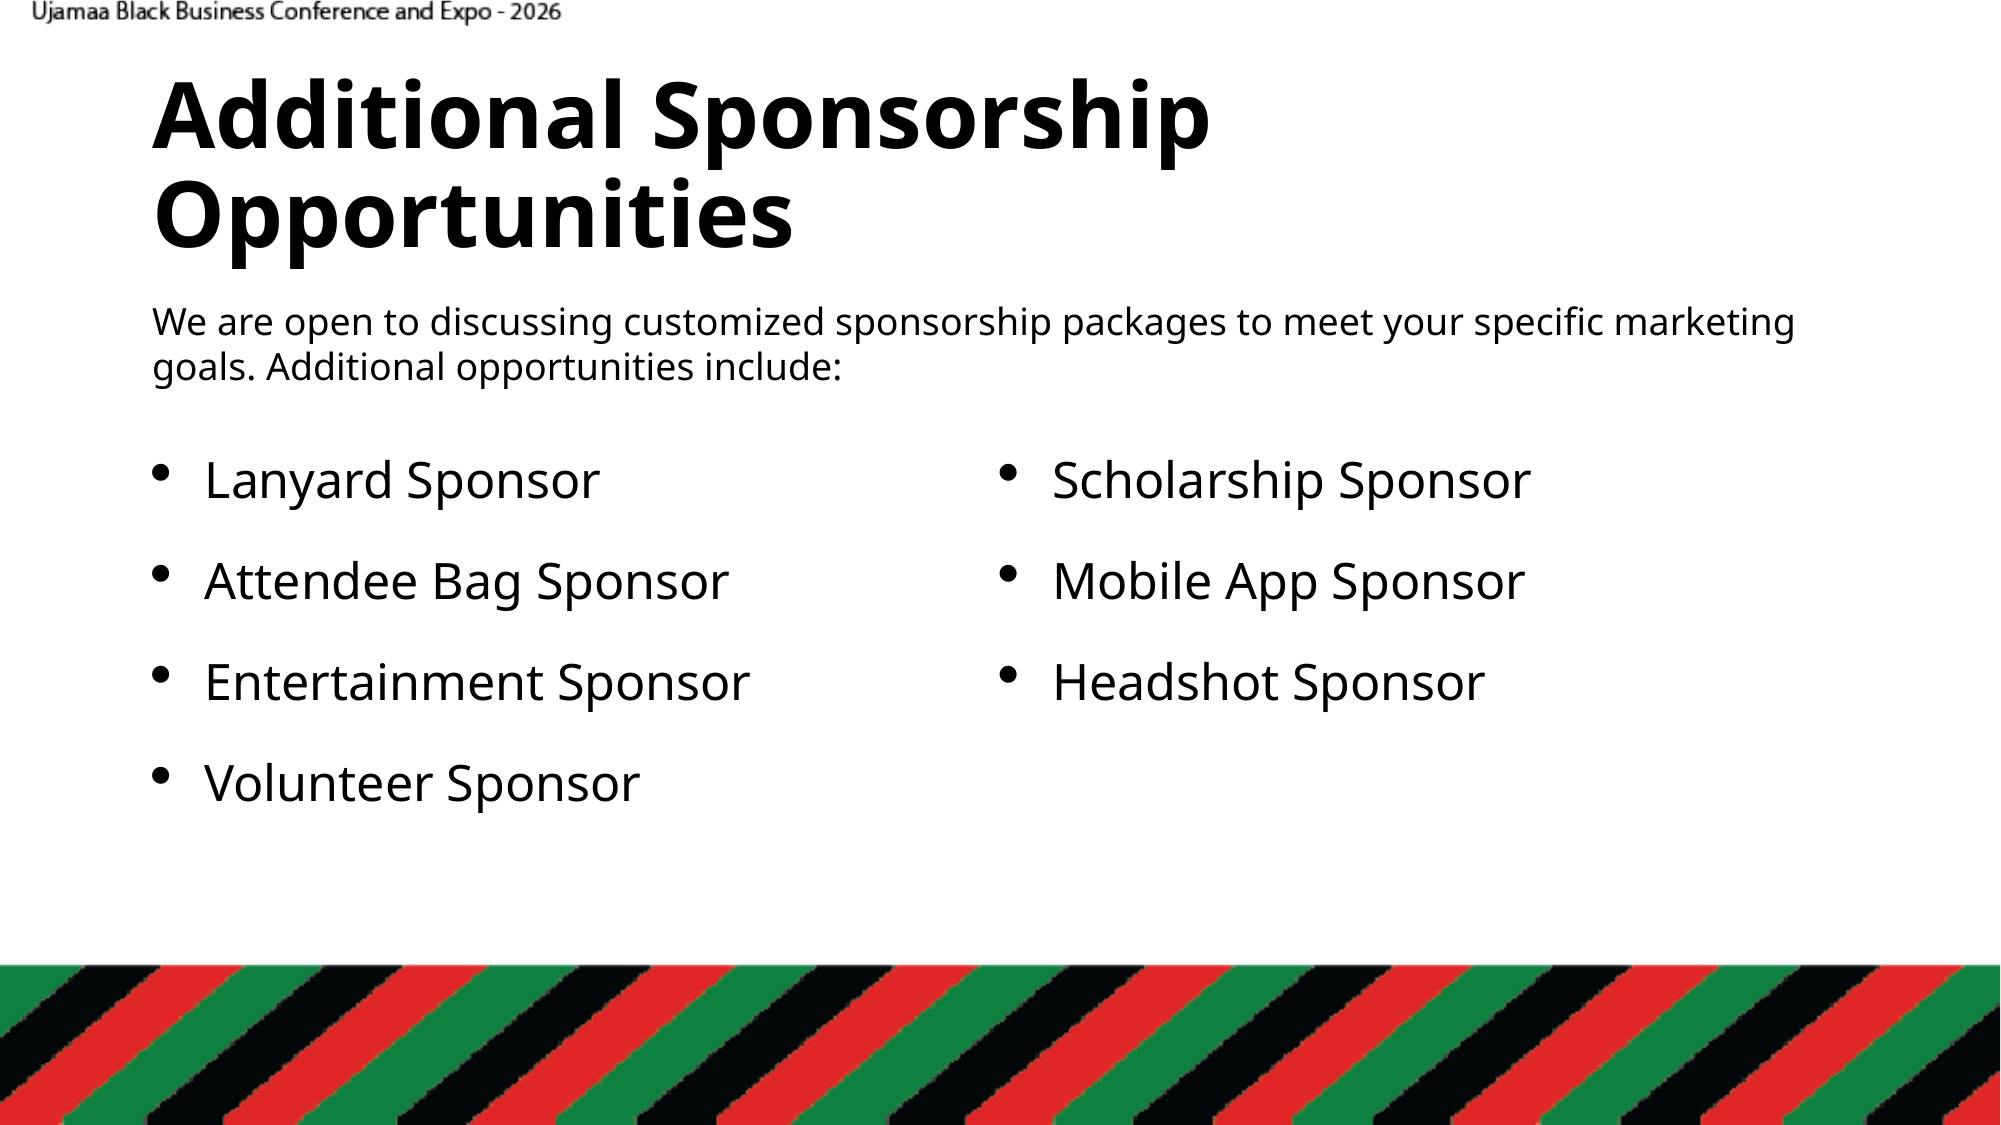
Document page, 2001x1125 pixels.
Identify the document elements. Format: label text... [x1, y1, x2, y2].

picture [0, 0, 2001, 1125]
title Additional Sponsorship Opportunities [137, 59, 1863, 278]
list Lanyard Sponsor Attendee Bag Sponsor Entertainment Sponsor Volunteer Sponsor Scholarship Sponsor Mobile App Sponsor Headshot Sponsor [137, 431, 1863, 923]
text_box We are open to discussing customized sponsorship packages to meet your specific marketing goals. Additional opportunities include: [137, 290, 1863, 395]
